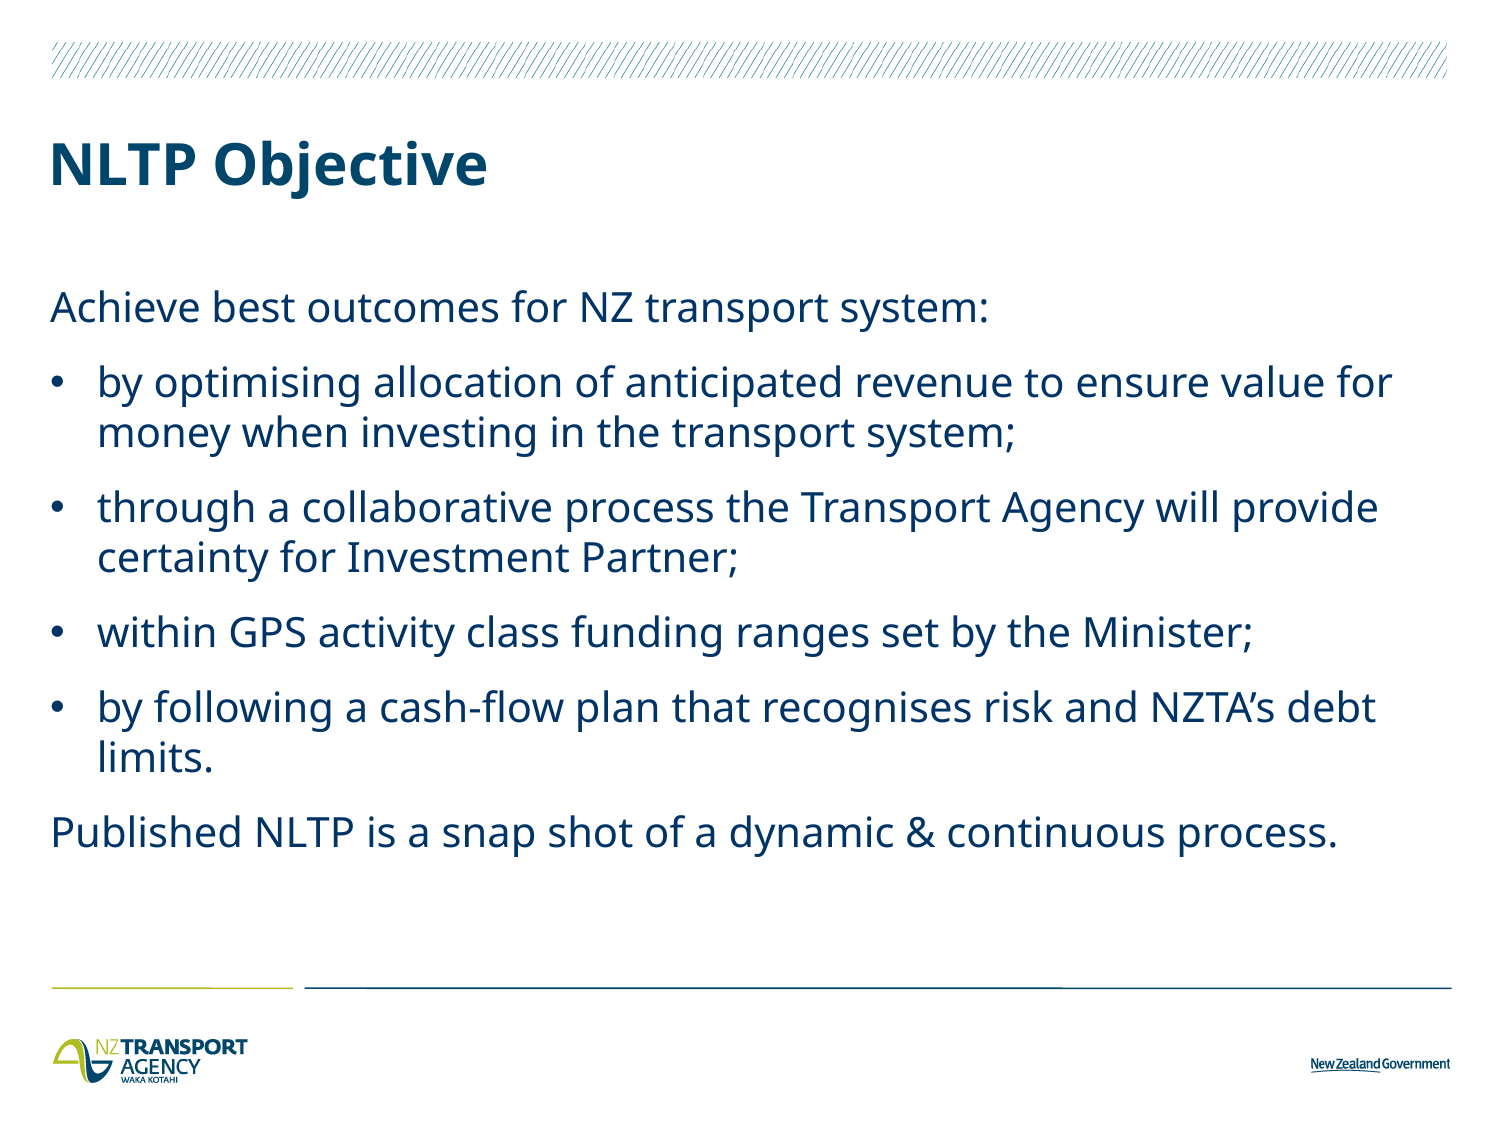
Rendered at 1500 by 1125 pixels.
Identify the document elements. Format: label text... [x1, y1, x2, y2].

picture [53, 1039, 1450, 1083]
title NLTP Objective [33, 101, 1450, 206]
picture [50, 42, 1447, 78]
picture [145, 1039, 153, 1051]
picture [209, 1043, 216, 1051]
list Achieve best outcomes for NZ transport system: by optimising allocation of anticipated revenue to ensure value for money when investing in the transport system; through a collaborative process the Transport Agency will provide certainty for Investment Partner; within GPS activity class funding ranges set by the Minister; by following a cash-flow plan that recognises risk and NZTA’s debt limits. Published NLTP is a snap shot of a dynamic & continuous process. [34, 273, 1450, 865]
picture [92, 1064, 108, 1073]
